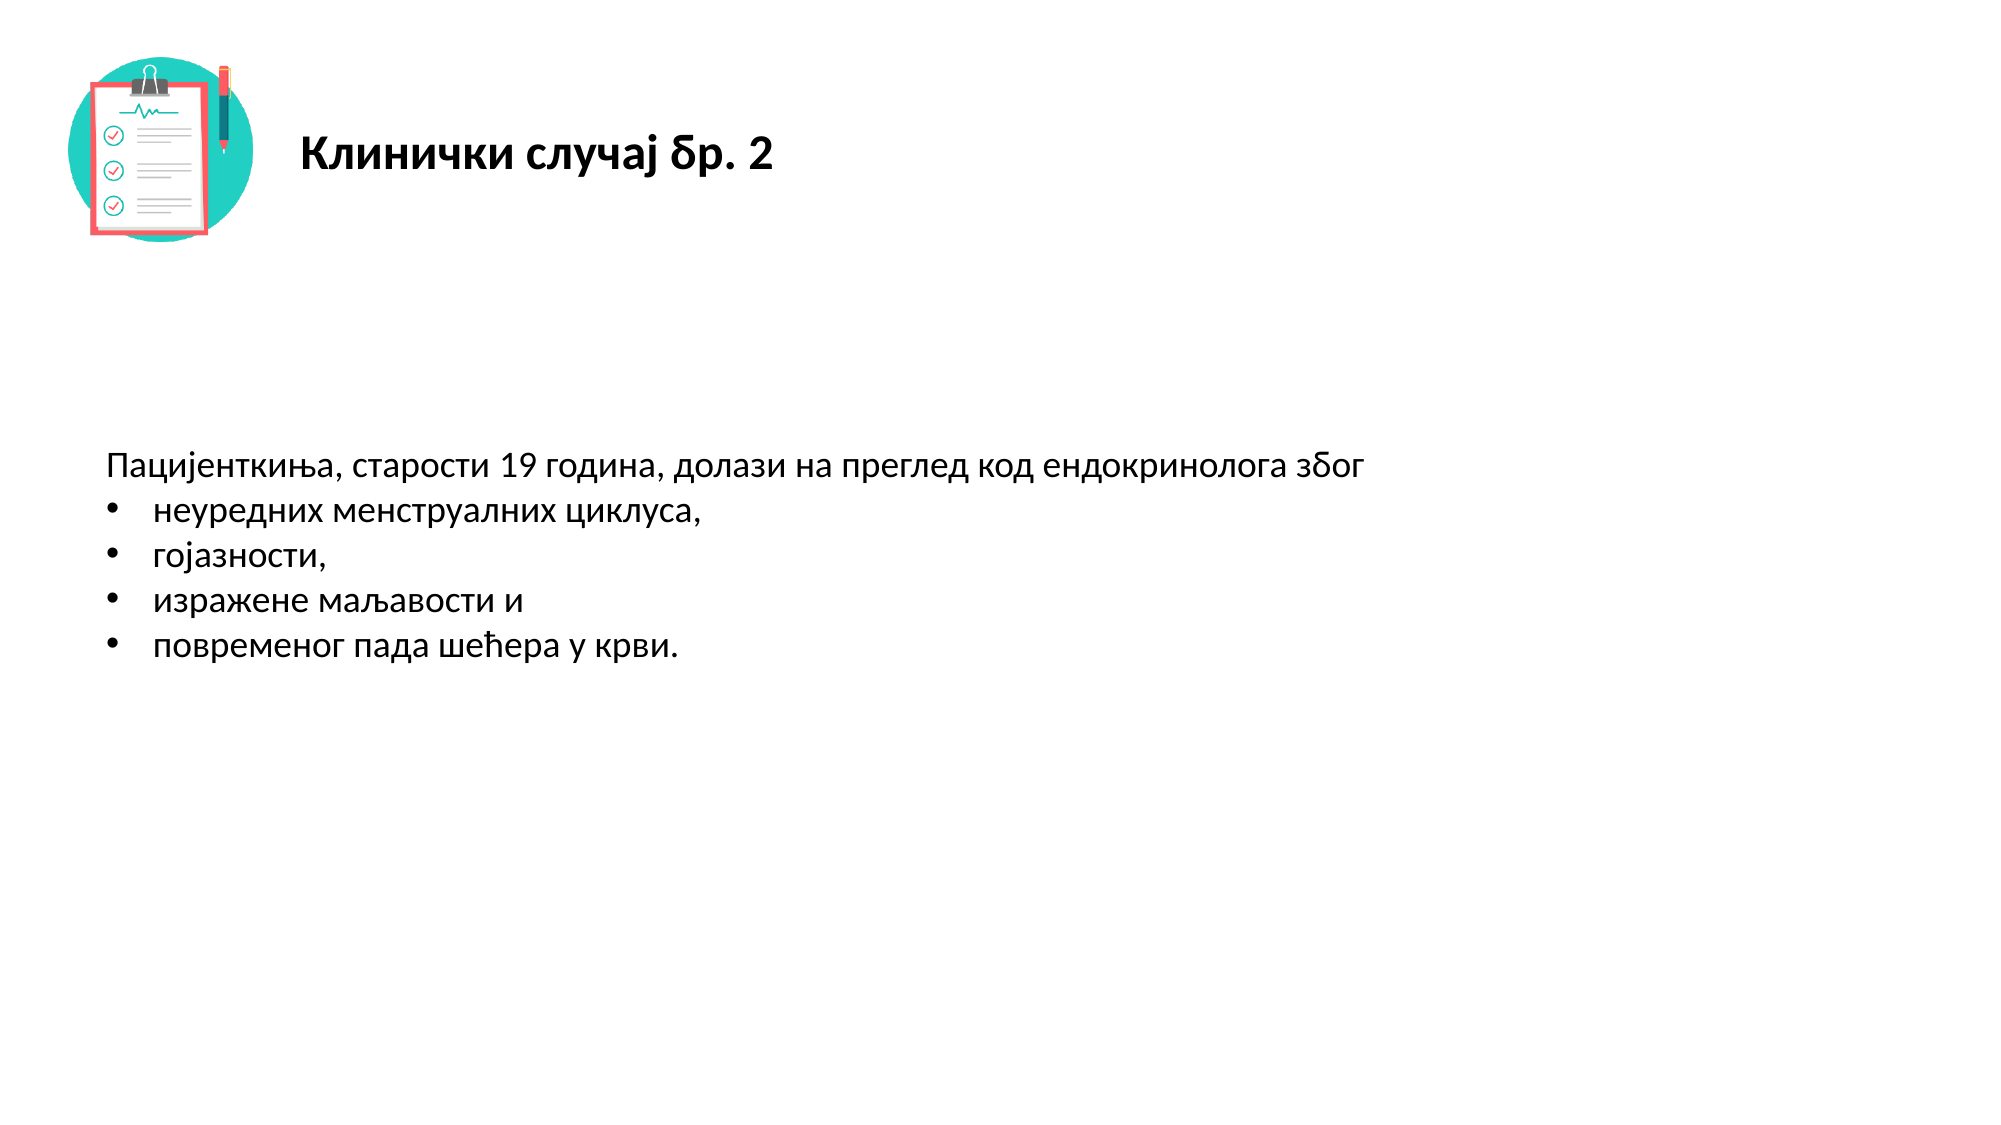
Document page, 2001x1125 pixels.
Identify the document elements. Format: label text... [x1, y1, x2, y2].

picture [68, 57, 253, 242]
text_box Клинички случај бр. 2 [285, 111, 789, 187]
text_box Пацијенткиња, старости 19 година, долази на преглед код ендокринолога због неуредних менструалних циклуса, гојазности, изражене маљавости и повременог пада шећера у крви. [91, 432, 1851, 673]
